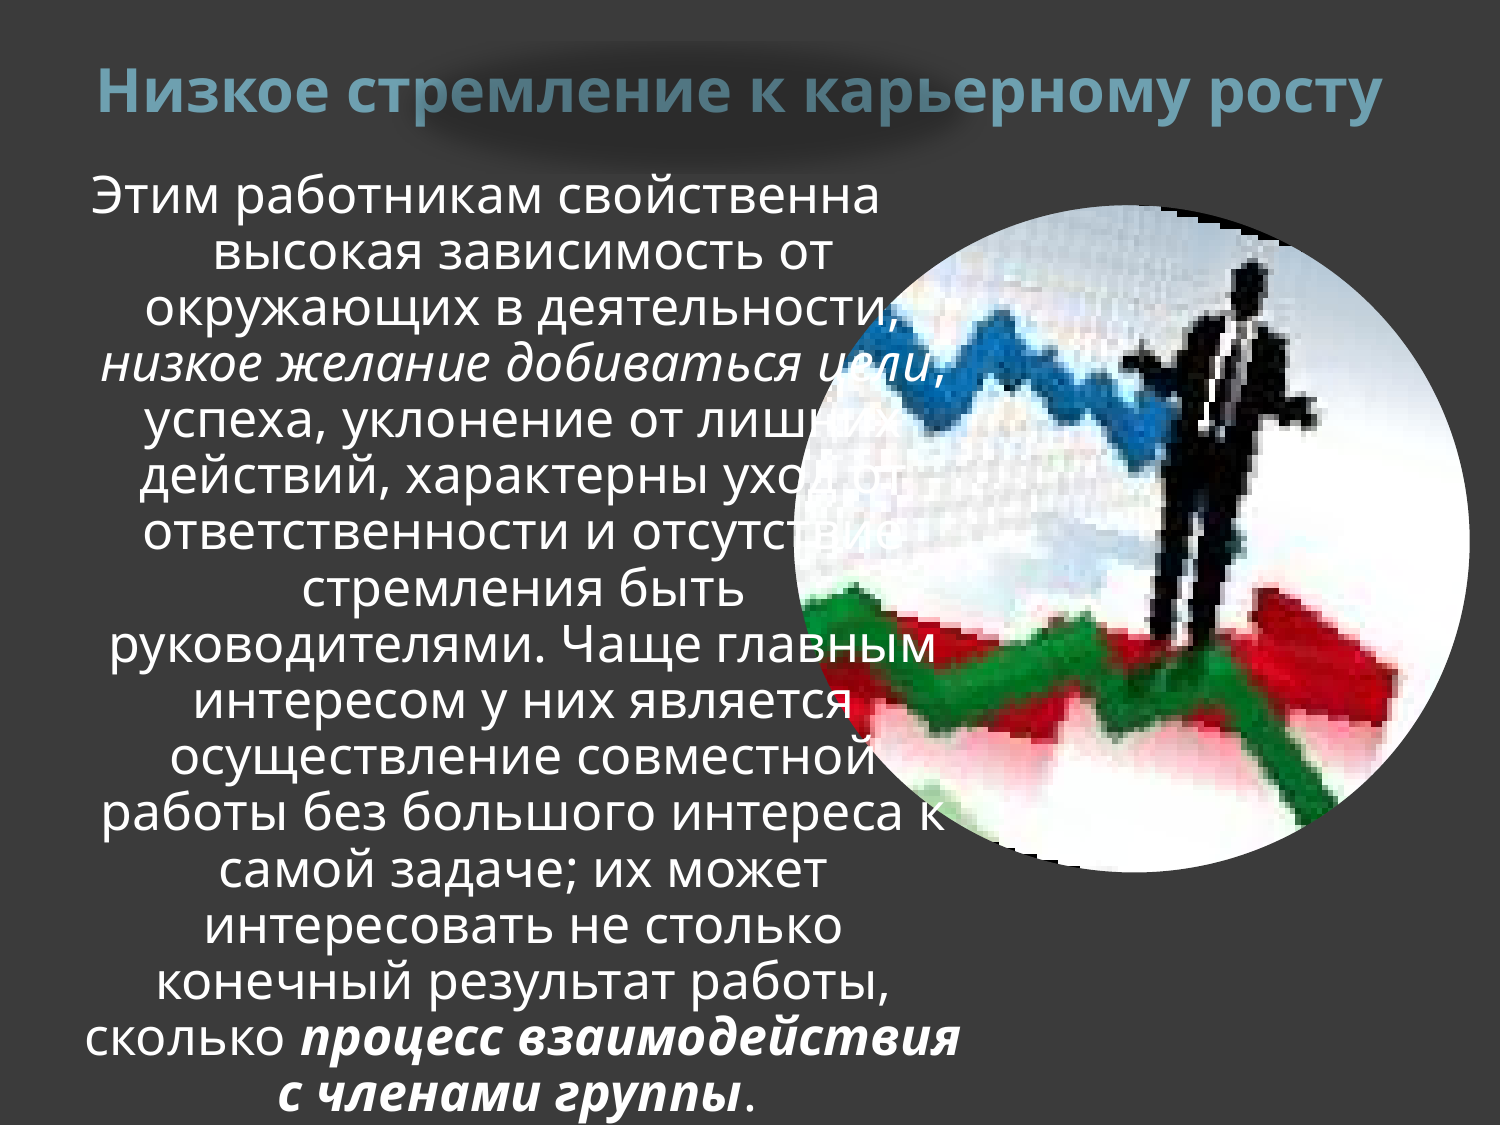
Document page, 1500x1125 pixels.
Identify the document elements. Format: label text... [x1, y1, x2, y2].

picture [788, 201, 1475, 877]
title Низкое стремление к карьерному росту [41, 0, 1454, 192]
list Этим работникам свойственна высокая зависимость от окружающих в деятельности, низкое желание добиваться цели, успеха, уклонение от лишних действий, характерны уход от ответственности и отсутствие стремления быть руководителями. Чаще главным интересом у них является осуществление совместной работы без большого интереса к самой задаче; их может интересовать не столько конечный результат работы, сколько процесс взаимодействия с членами группы. [0, 160, 975, 1125]
